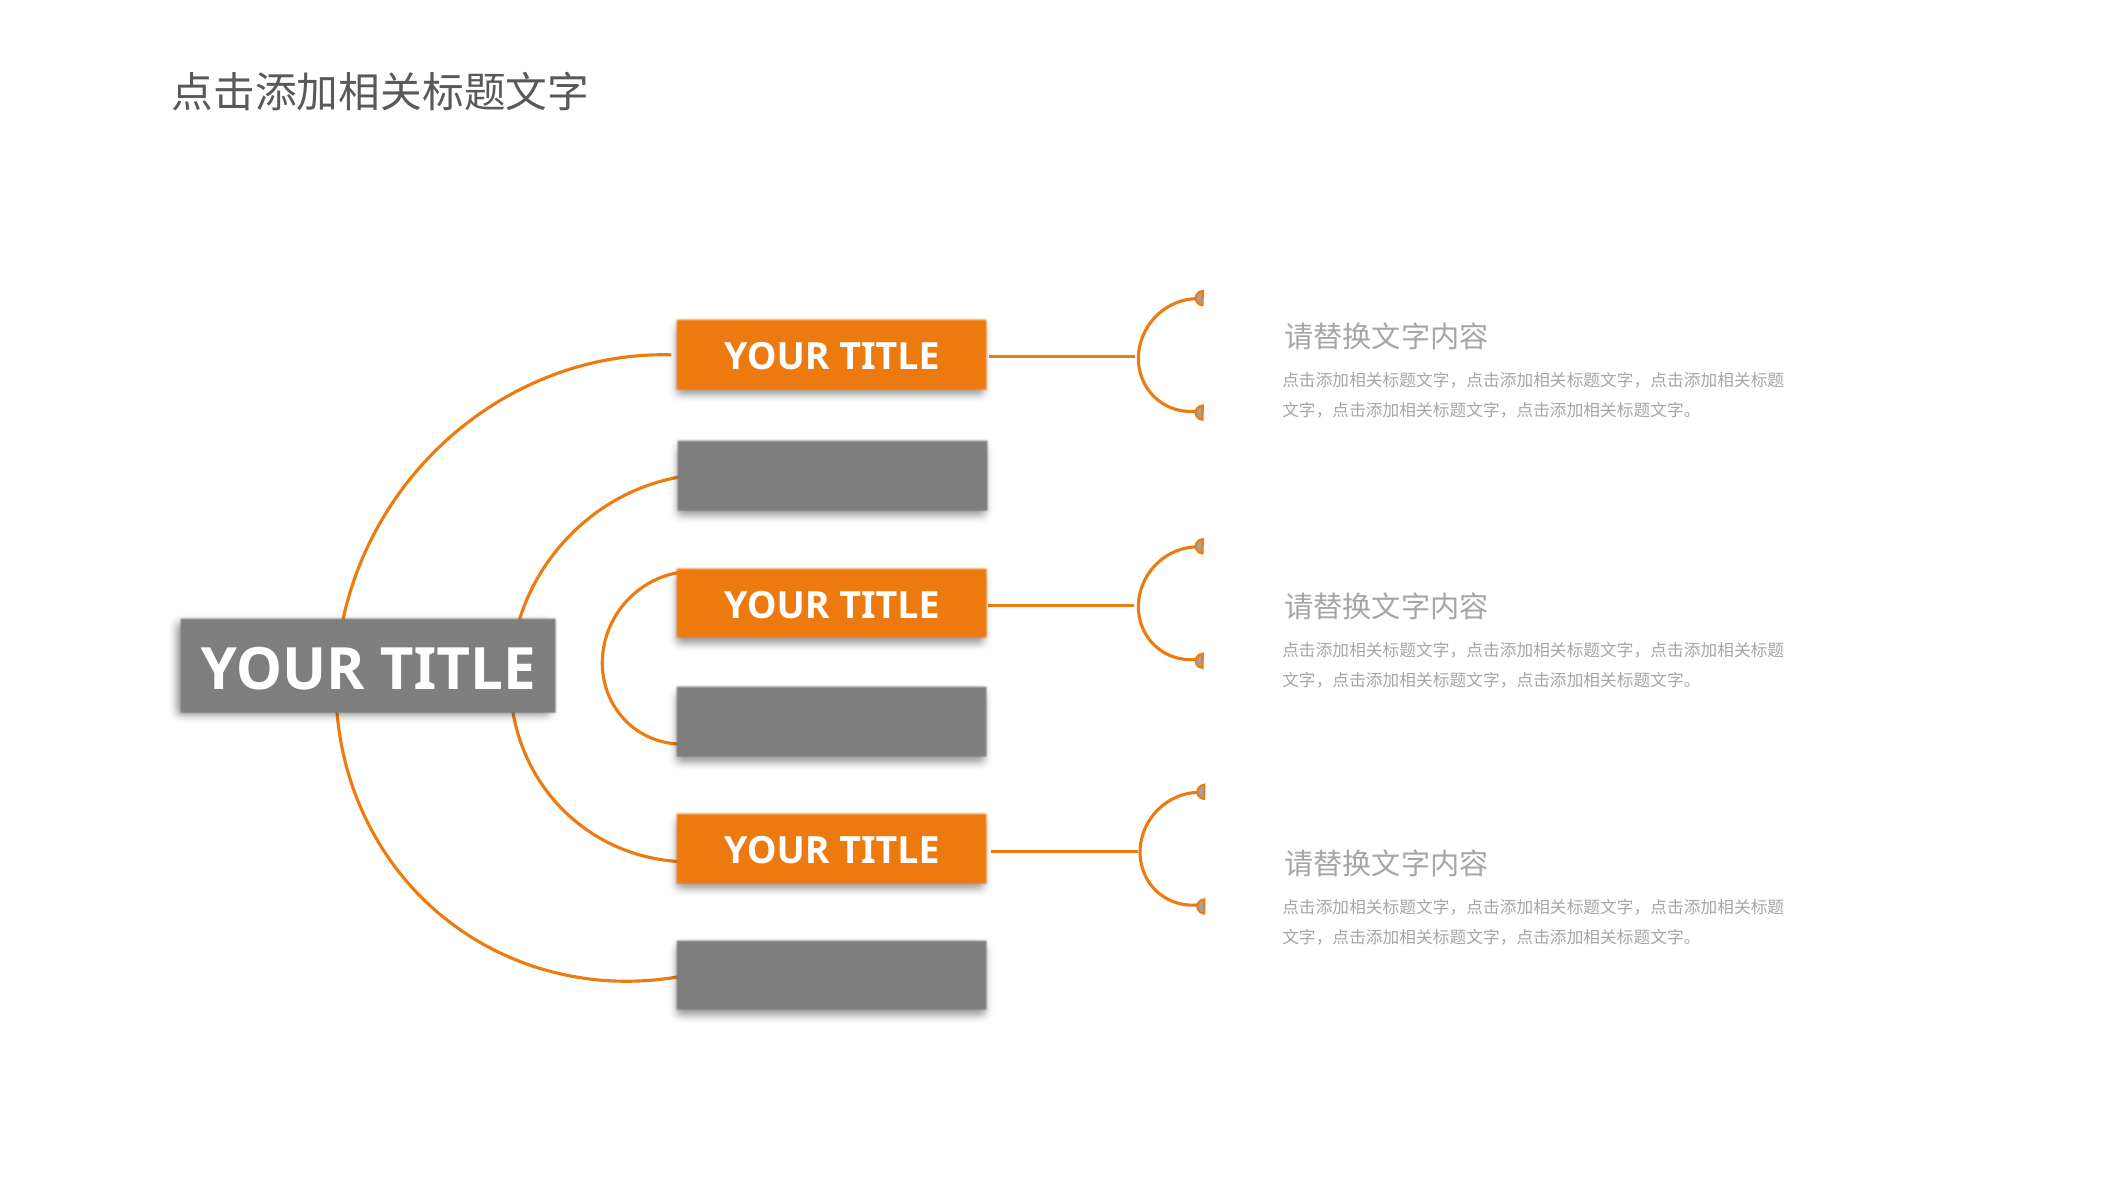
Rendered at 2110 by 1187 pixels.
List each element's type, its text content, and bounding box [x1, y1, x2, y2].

text_box 请替换文字内容 [1268, 830, 1667, 889]
text_box [601, 573, 675, 744]
text_box 请替换文字内容 [1268, 303, 1667, 362]
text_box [675, 318, 989, 1011]
text_box [514, 478, 675, 862]
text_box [988, 290, 1249, 420]
text_box YOUR TITLE [181, 619, 555, 712]
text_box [991, 784, 1250, 914]
text_box 点击添加相关标题文字，点击添加相关标题文字，点击添加相关标题文字，点击添加相关标题文字，点击添加相关标题文字。 [1268, 622, 1811, 697]
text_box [989, 539, 1249, 668]
text_box 点击添加相关标题文字 [135, 44, 625, 137]
text_box 点击添加相关标题文字，点击添加相关标题文字，点击添加相关标题文字，点击添加相关标题文字，点击添加相关标题文字。 [1268, 352, 1811, 427]
text_box 请替换文字内容 [1268, 572, 1667, 631]
text_box [337, 722, 675, 982]
text_box 点击添加相关标题文字，点击添加相关标题文字，点击添加相关标题文字，点击添加相关标题文字，点击添加相关标题文字。 [1268, 880, 1811, 955]
text_box [343, 354, 670, 616]
